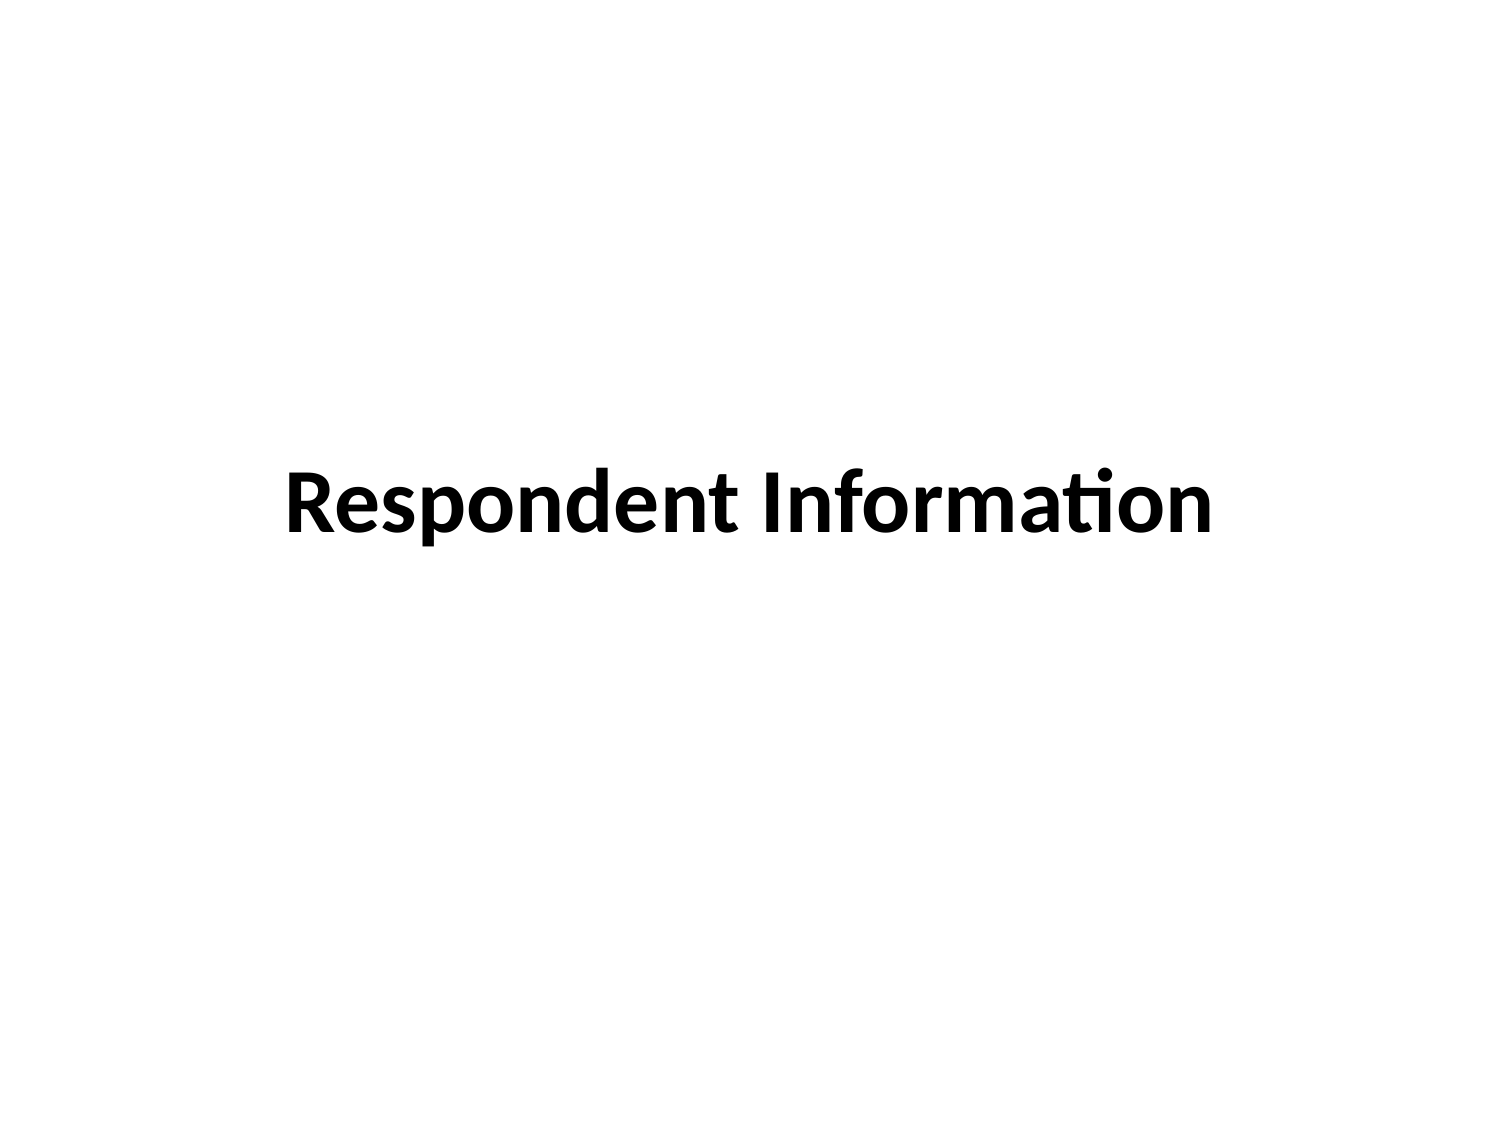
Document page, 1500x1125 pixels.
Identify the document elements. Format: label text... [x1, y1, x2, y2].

title Respondent Information [112, 375, 1388, 617]
